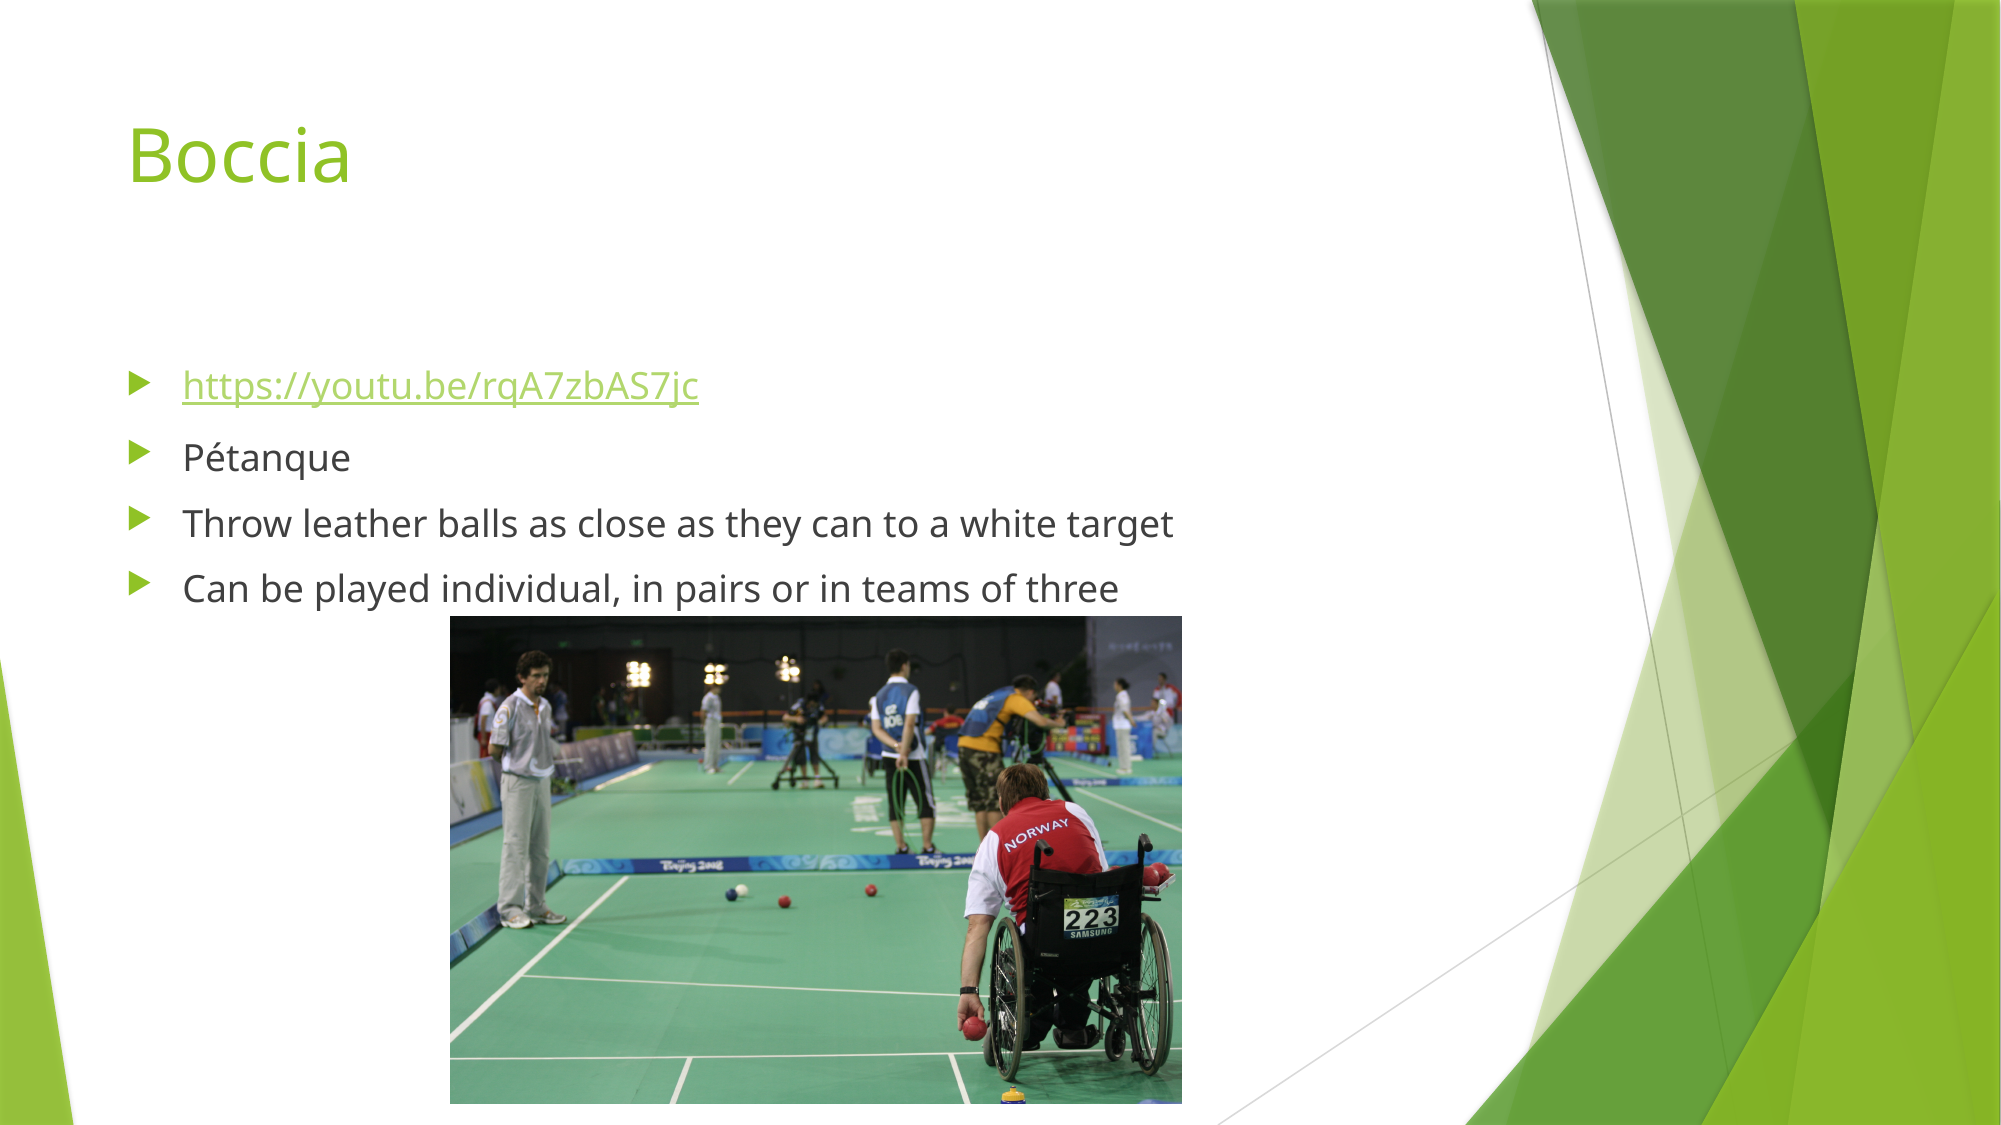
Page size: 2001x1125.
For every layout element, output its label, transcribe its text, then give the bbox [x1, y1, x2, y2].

picture [450, 615, 1183, 1104]
title Boccia [111, 99, 1522, 317]
list https://youtu.be/rqA7zbAS7jc Pétanque Throw leather balls as close as they can to a white target Can be played individual, in pairs or in teams of three [111, 354, 1522, 992]
